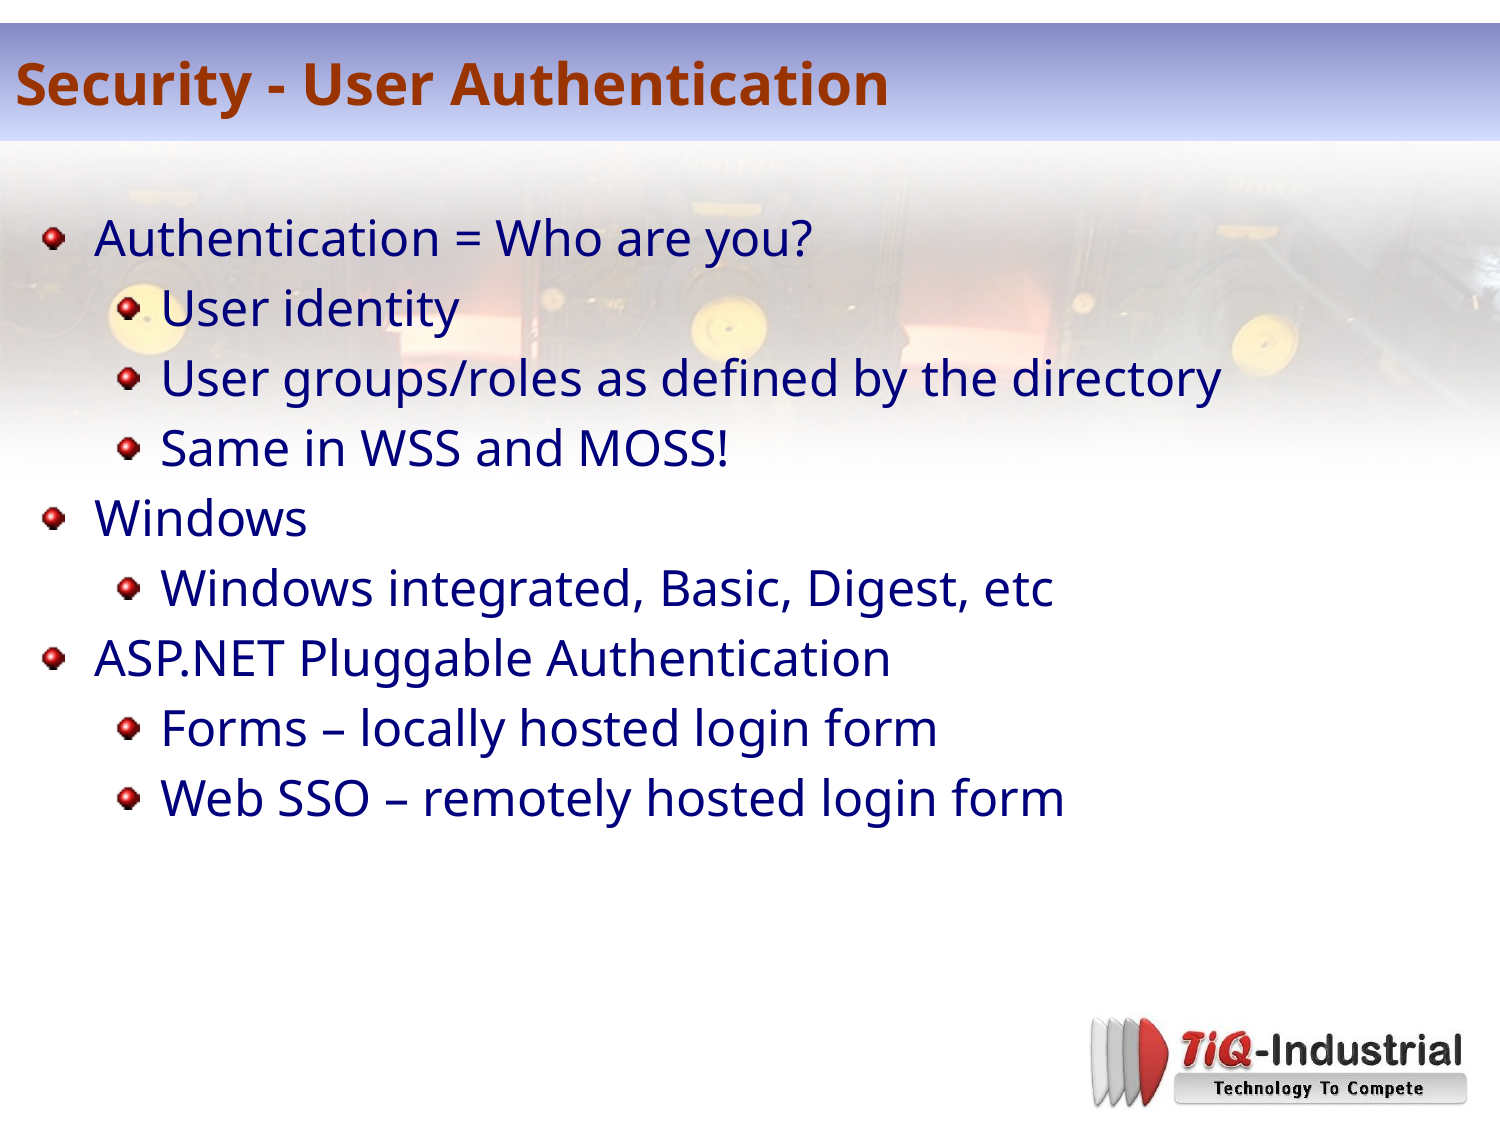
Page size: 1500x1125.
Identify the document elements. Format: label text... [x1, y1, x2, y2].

picture [38, 643, 65, 670]
picture [113, 433, 140, 460]
picture [113, 783, 140, 810]
picture [38, 223, 65, 250]
picture [113, 713, 140, 740]
picture [113, 293, 140, 320]
list Authentication = Who are you? User identity User groups/roles as defined by the directory Same in WSS and MOSS! Windows Windows integrated, Basic, Digest, etc ASP.NET Pluggable Authentication Forms – locally hosted login form Web SSO – remotely hosted login form [23, 198, 1477, 985]
picture [113, 573, 140, 600]
picture [0, 0, 1500, 23]
picture [38, 503, 65, 530]
title Security - User Authentication [0, 23, 1500, 141]
picture [1089, 1013, 1468, 1114]
picture [0, 141, 1500, 1125]
picture [113, 363, 140, 390]
